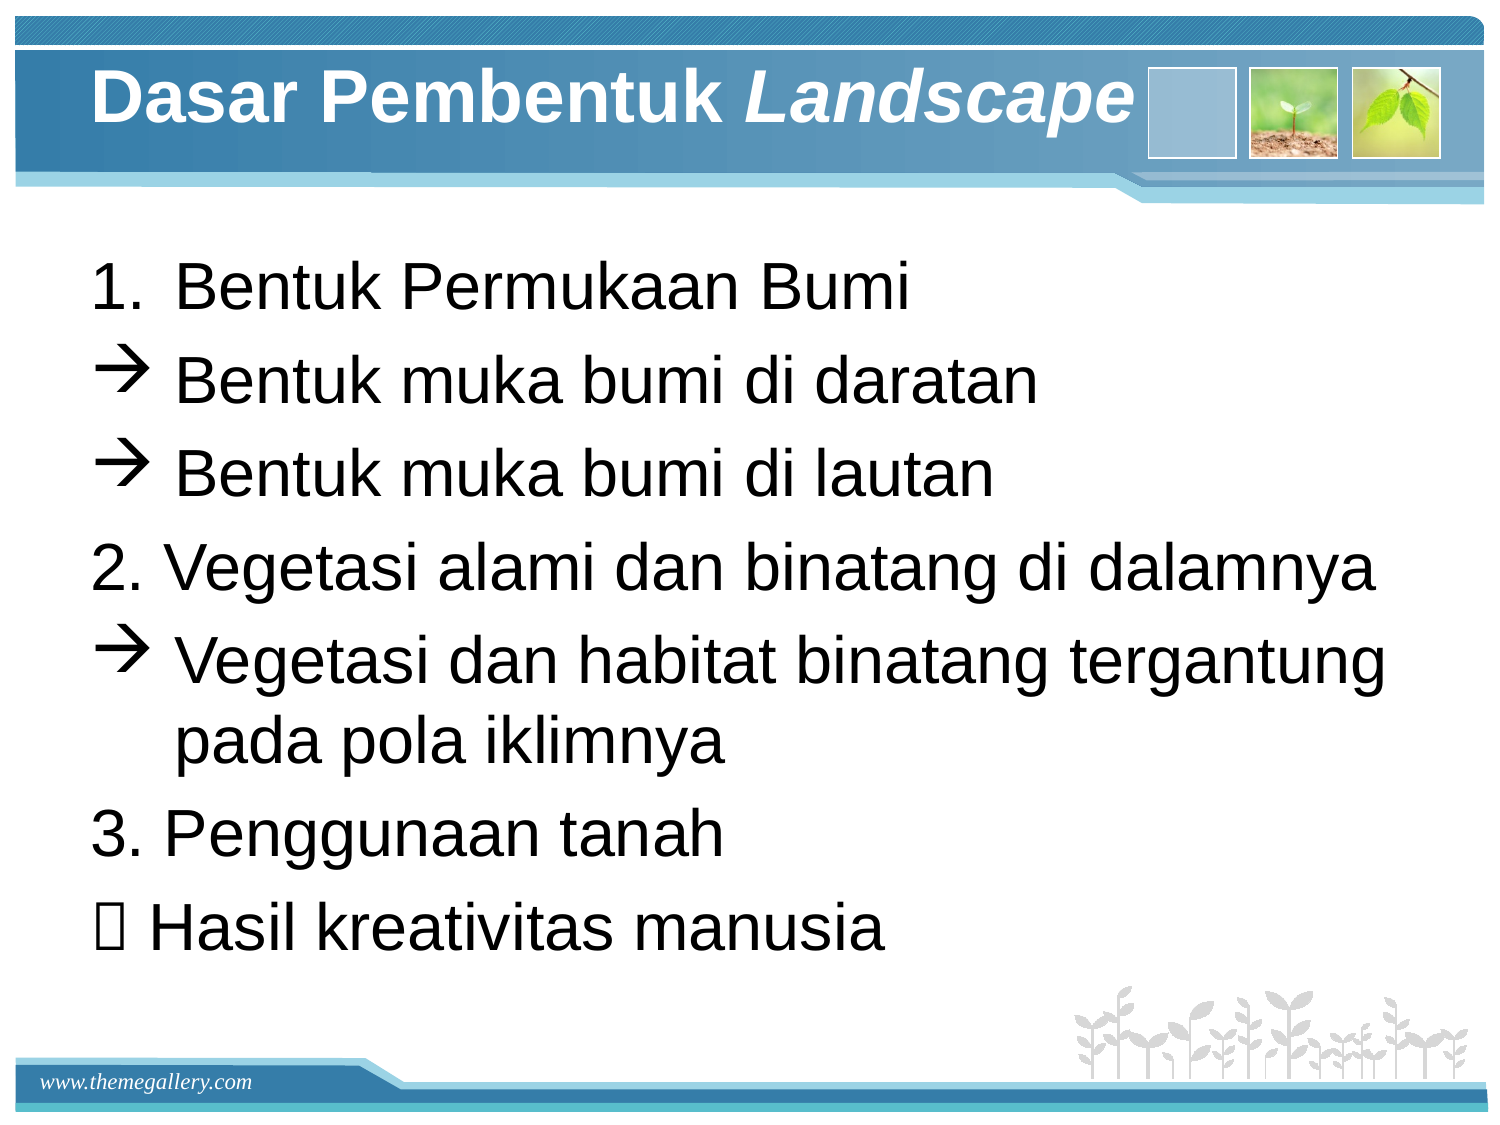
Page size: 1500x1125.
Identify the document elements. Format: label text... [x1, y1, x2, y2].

picture [1353, 69, 1439, 157]
picture [1263, 69, 1337, 157]
title Dasar Pembentuk Landscape [74, 0, 1263, 187]
list Bentuk Permukaan Bumi Bentuk muka bumi di daratan Bentuk muka bumi di lautan 2. Vegetasi alami dan binatang di dalamnya Vegetasi dan habitat binatang tergantung pada pola iklimnya 3. Penggunaan tanah  Hasil kreativitas manusia [74, 235, 1426, 1013]
